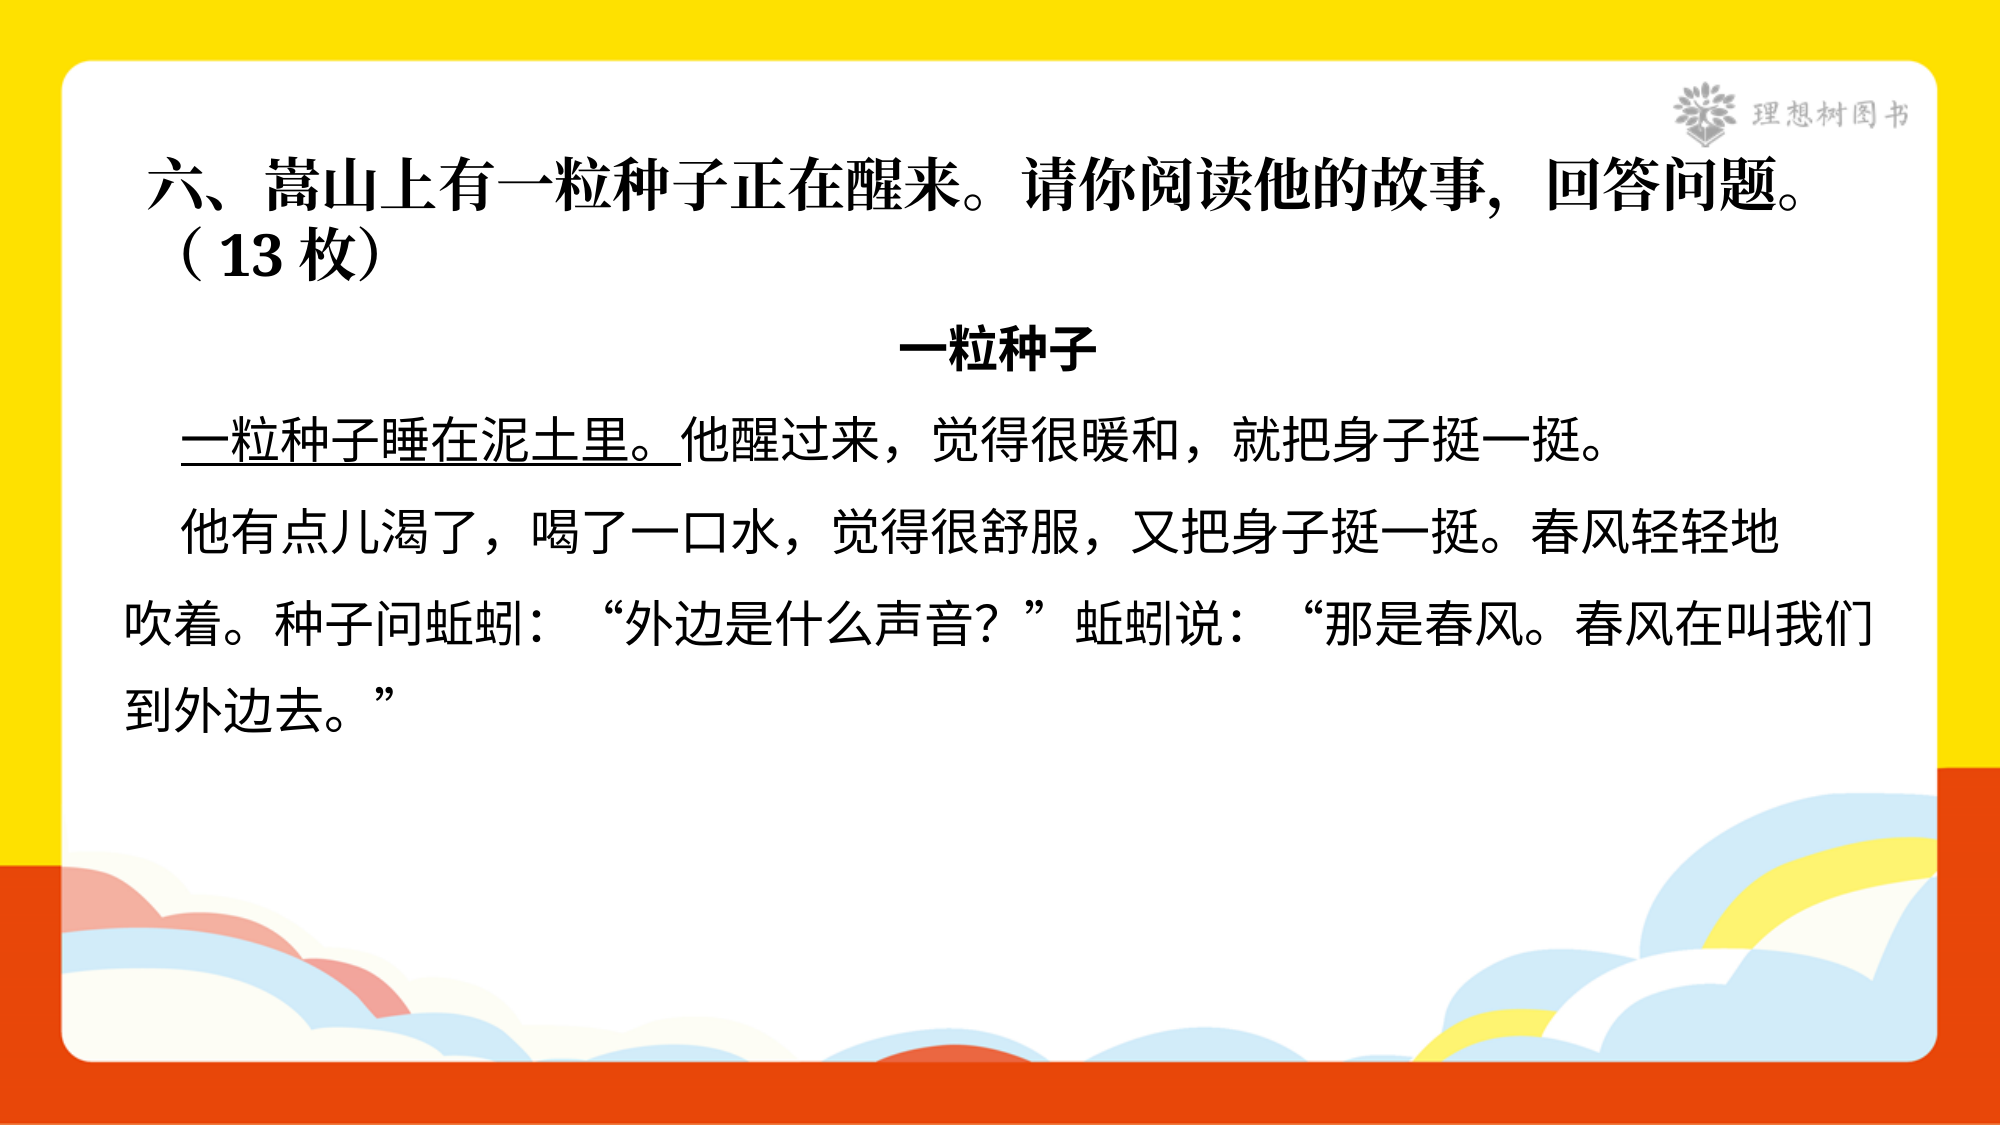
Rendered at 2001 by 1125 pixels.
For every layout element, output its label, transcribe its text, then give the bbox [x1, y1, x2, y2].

text_box 六、嵩山上有一粒种子正在醒来。请你阅读他的故事，回答问题。 （13枚） [146, 146, 1851, 285]
picture [0, 0, 2000, 1125]
text_box 一粒种子 一粒种子睡在泥土里。他醒过来，觉得很暖和，就把身子挺一挺。 他有点儿渴了，喝了一口水，觉得很舒服，又把身子挺一挺。春风轻轻地 吹着。种子问蚯蚓：“外边是什么声音？”蚯蚓说：“那是春风。春风在叫我们 到外边去。” [146, 285, 1851, 731]
